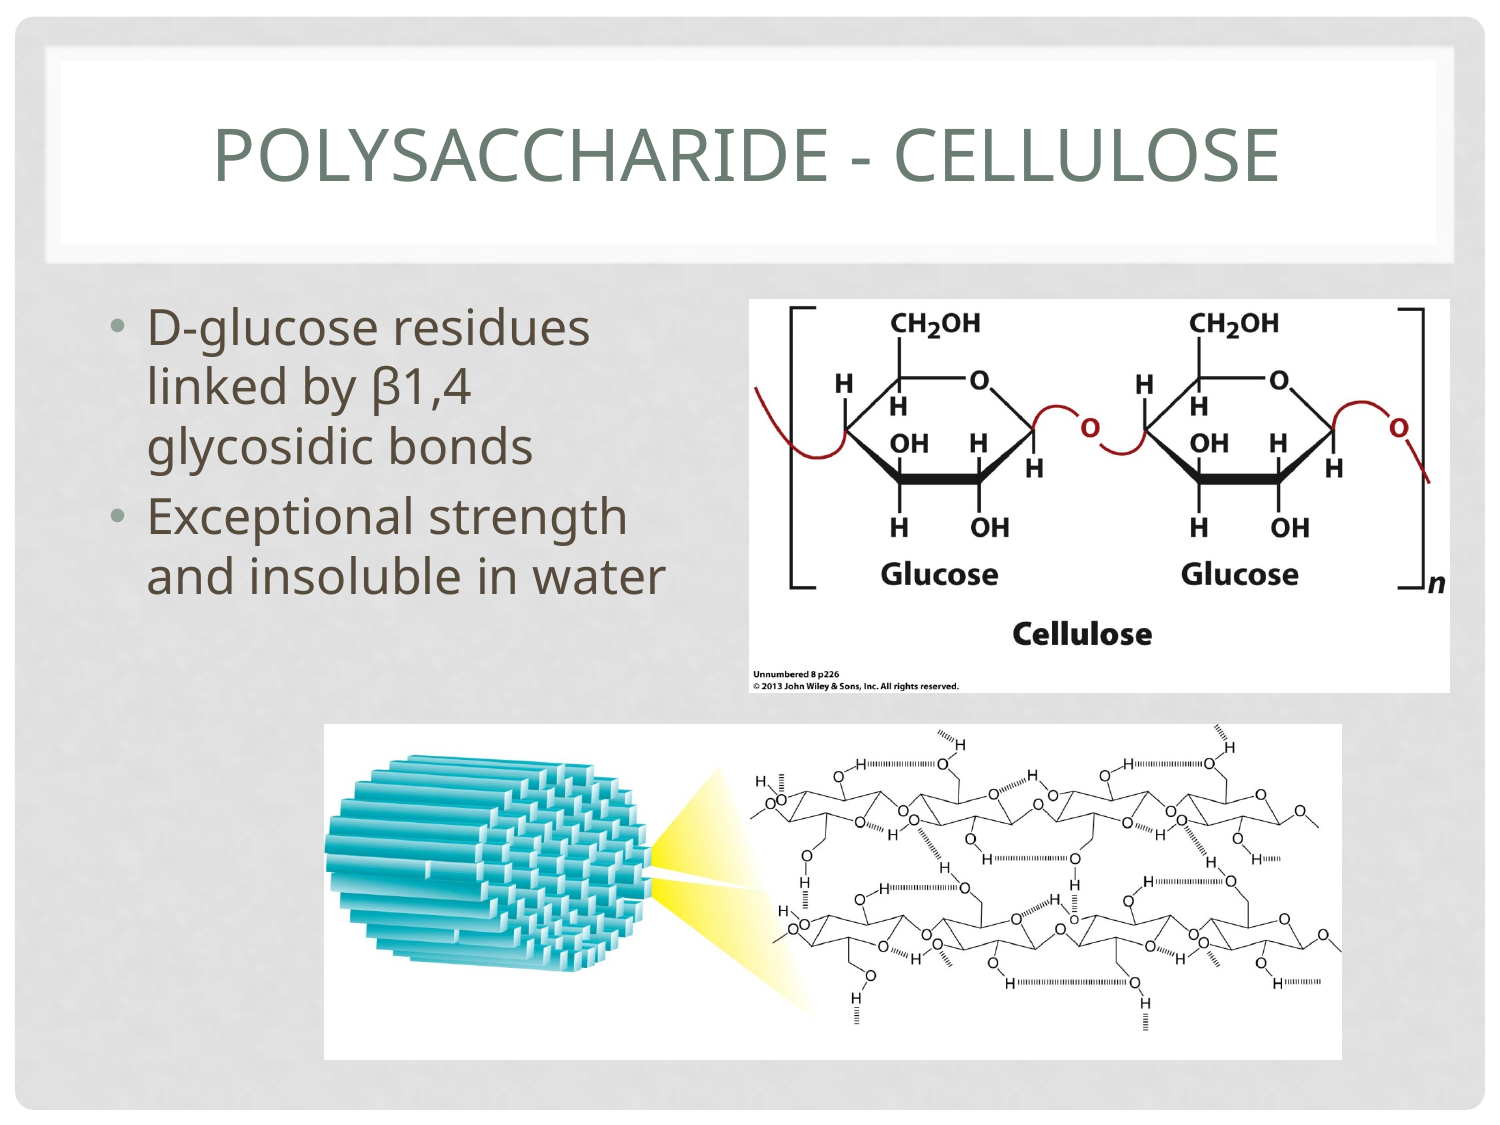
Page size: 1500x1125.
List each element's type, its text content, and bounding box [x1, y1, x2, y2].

list D-glucose residues linked by β1,4 glycosidic bonds Exceptional strength and insoluble in water [75, 287, 700, 1005]
picture [749, 299, 1450, 693]
picture [324, 724, 1342, 1060]
title Polysaccharide - cellulose [69, 66, 1425, 238]
